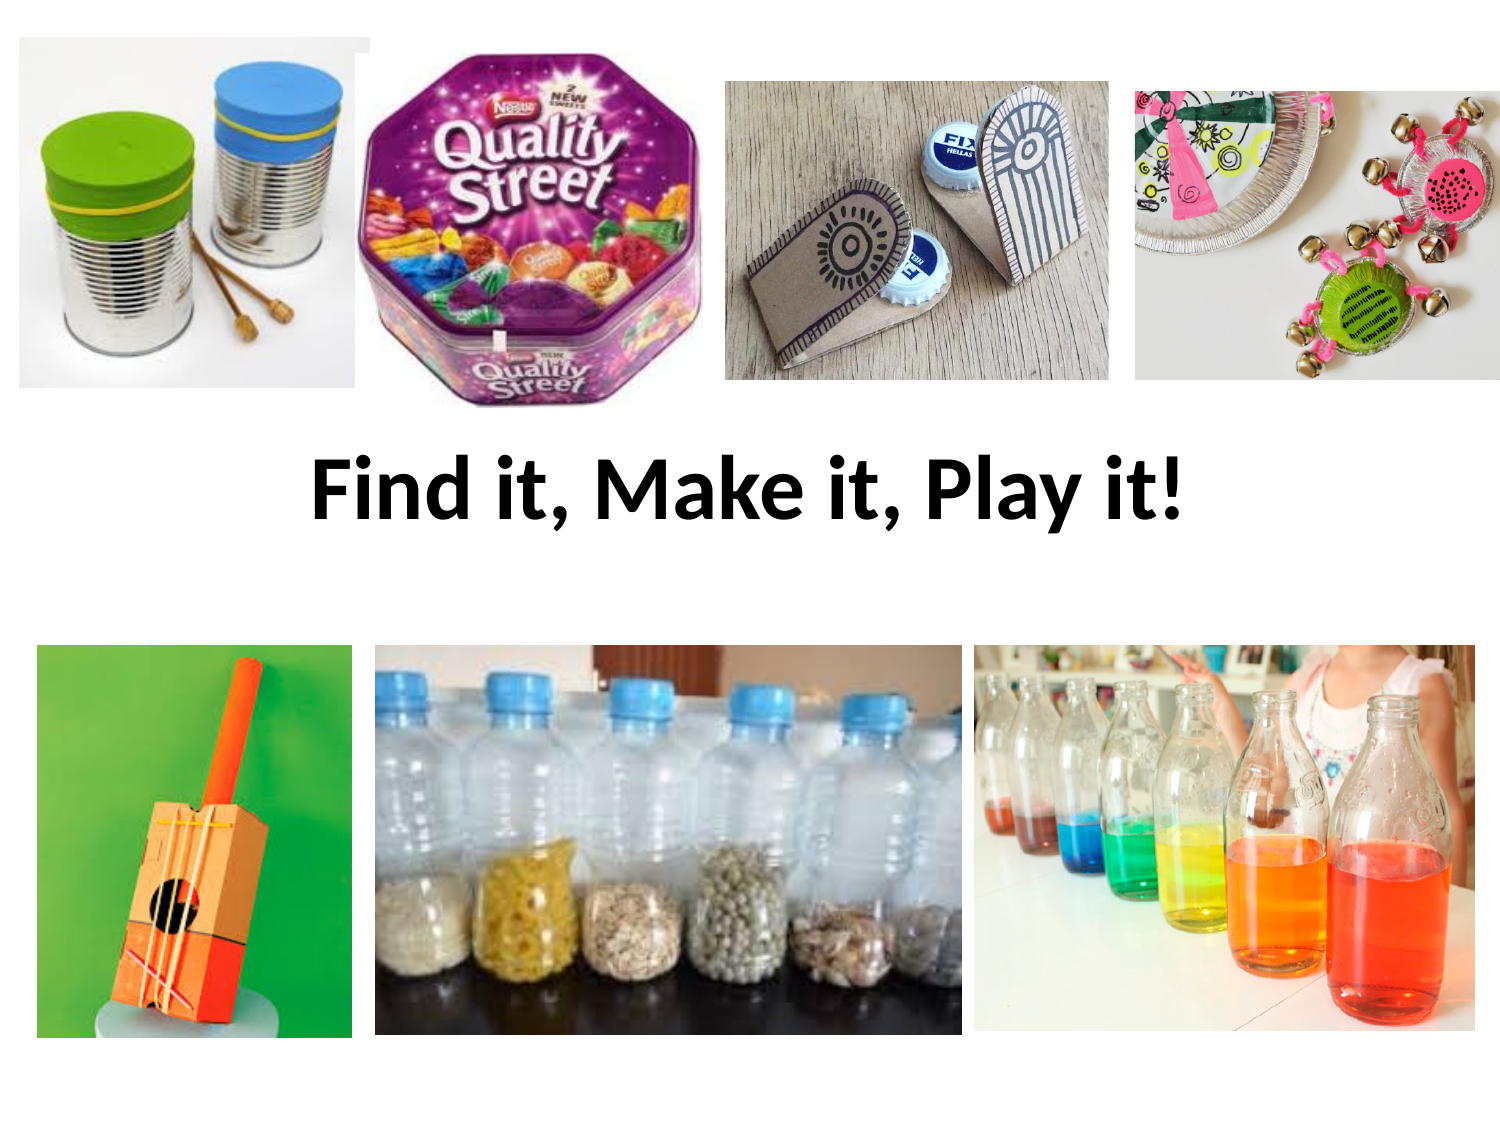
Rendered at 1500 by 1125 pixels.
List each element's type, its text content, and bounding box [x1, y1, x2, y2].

picture [1132, 91, 1500, 380]
picture [19, 37, 703, 408]
title Find it, Make it, Play it! [112, 362, 1388, 604]
picture [37, 645, 352, 1038]
picture [973, 645, 1476, 1038]
picture [374, 645, 963, 1035]
picture [724, 81, 1109, 380]
